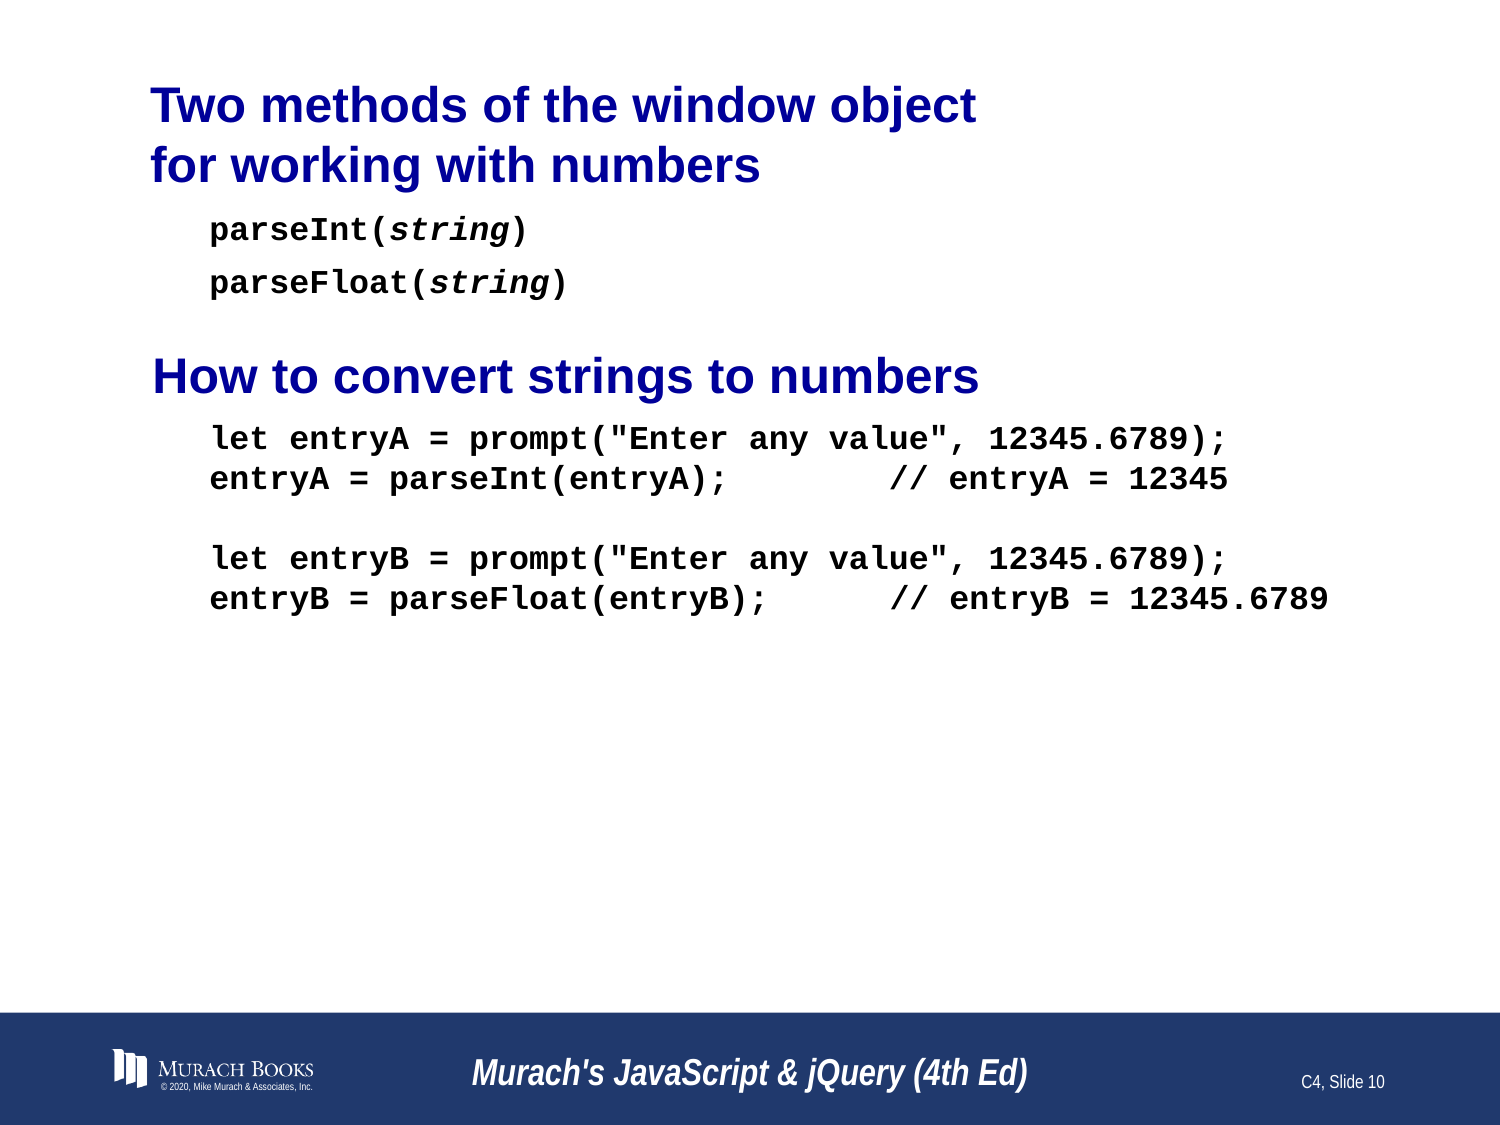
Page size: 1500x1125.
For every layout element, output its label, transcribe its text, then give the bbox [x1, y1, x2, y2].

list parseInt(string) parseFloat(string) How to convert strings to numbers let entryA = prompt("Enter any value", 12345.6789); entryA = parseInt(entryA); // entryA = 12345 let entryB = prompt("Enter any value", 12345.6789); entryB = parseFloat(entryB); // entryB = 12345.6789 [137, 200, 1350, 1000]
slide_number Murach's JavaScript & jQuery (4th Ed) [463, 1025, 1050, 1100]
footer © 2020, Mike Murach & Associates, Inc. [12, 1025, 463, 1100]
title Two methods of the window object for working with numbers [150, 72, 1350, 194]
slide_number C4, Slide 10 [1087, 1025, 1400, 1100]
